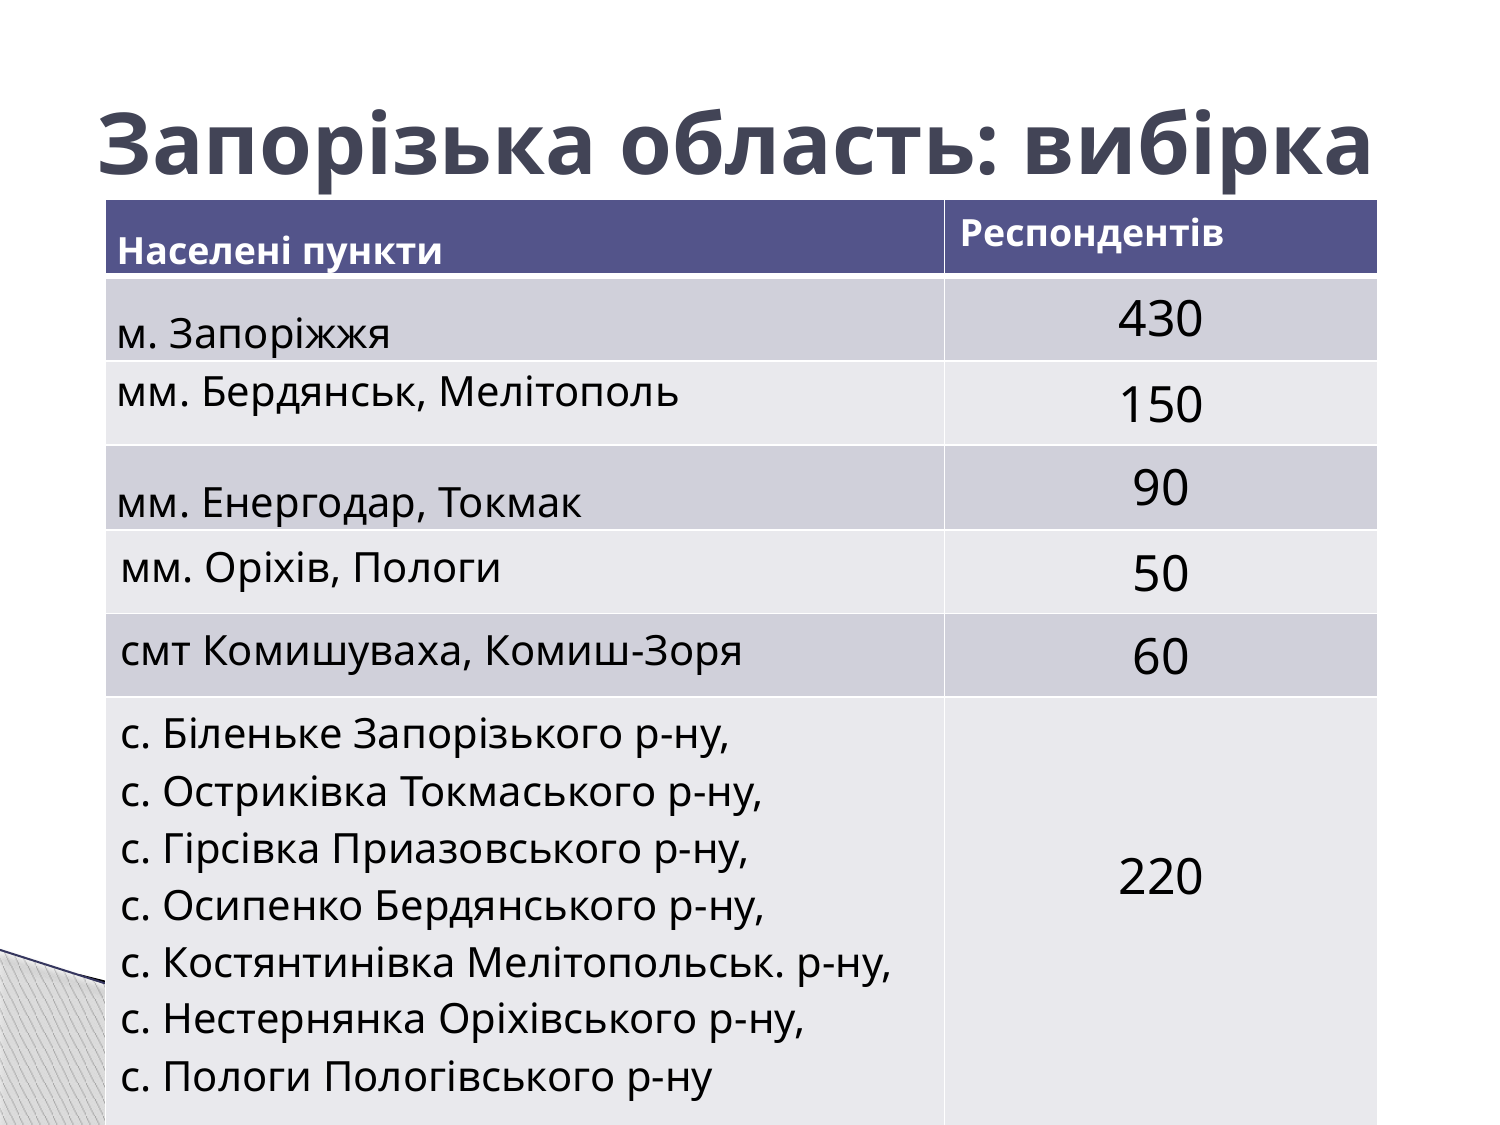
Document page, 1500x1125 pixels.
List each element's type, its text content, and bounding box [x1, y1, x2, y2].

table_cell 60 [945, 614, 1377, 696]
table_cell 50 [945, 531, 1377, 613]
table_cell м. Запоріжжя [106, 279, 944, 360]
table_cell 150 [945, 362, 1377, 444]
table_cell мм. Енергодар, Токмак [106, 446, 944, 529]
table_cell мм. Оріхів, Пологи [106, 531, 944, 613]
table_cell смт Комишуваха, Комиш-Зоря [106, 614, 944, 696]
table_cell 220 [945, 698, 1377, 1125]
table_header Населені пункти [106, 235, 944, 273]
table_header Респондентів [945, 235, 1377, 273]
table_cell 430 [945, 279, 1377, 360]
title Запорізька область: вибірка [82, 46, 1432, 235]
table_cell мм. Бердянськ, Мелітополь [106, 362, 944, 444]
table_cell 90 [945, 446, 1377, 529]
table_cell с. Біленьке Запорізького р-ну, с. Остриківка Токмаського р-ну, с. Гірсівка Приазовського р-ну, с. Осипенко Бердянського р-ну, с. Костянтинівка Мелітопольськ. р-ну, с. Нестернянка Оріхівського р-ну, с. Пологи Пологівського р-ну [106, 698, 944, 1125]
